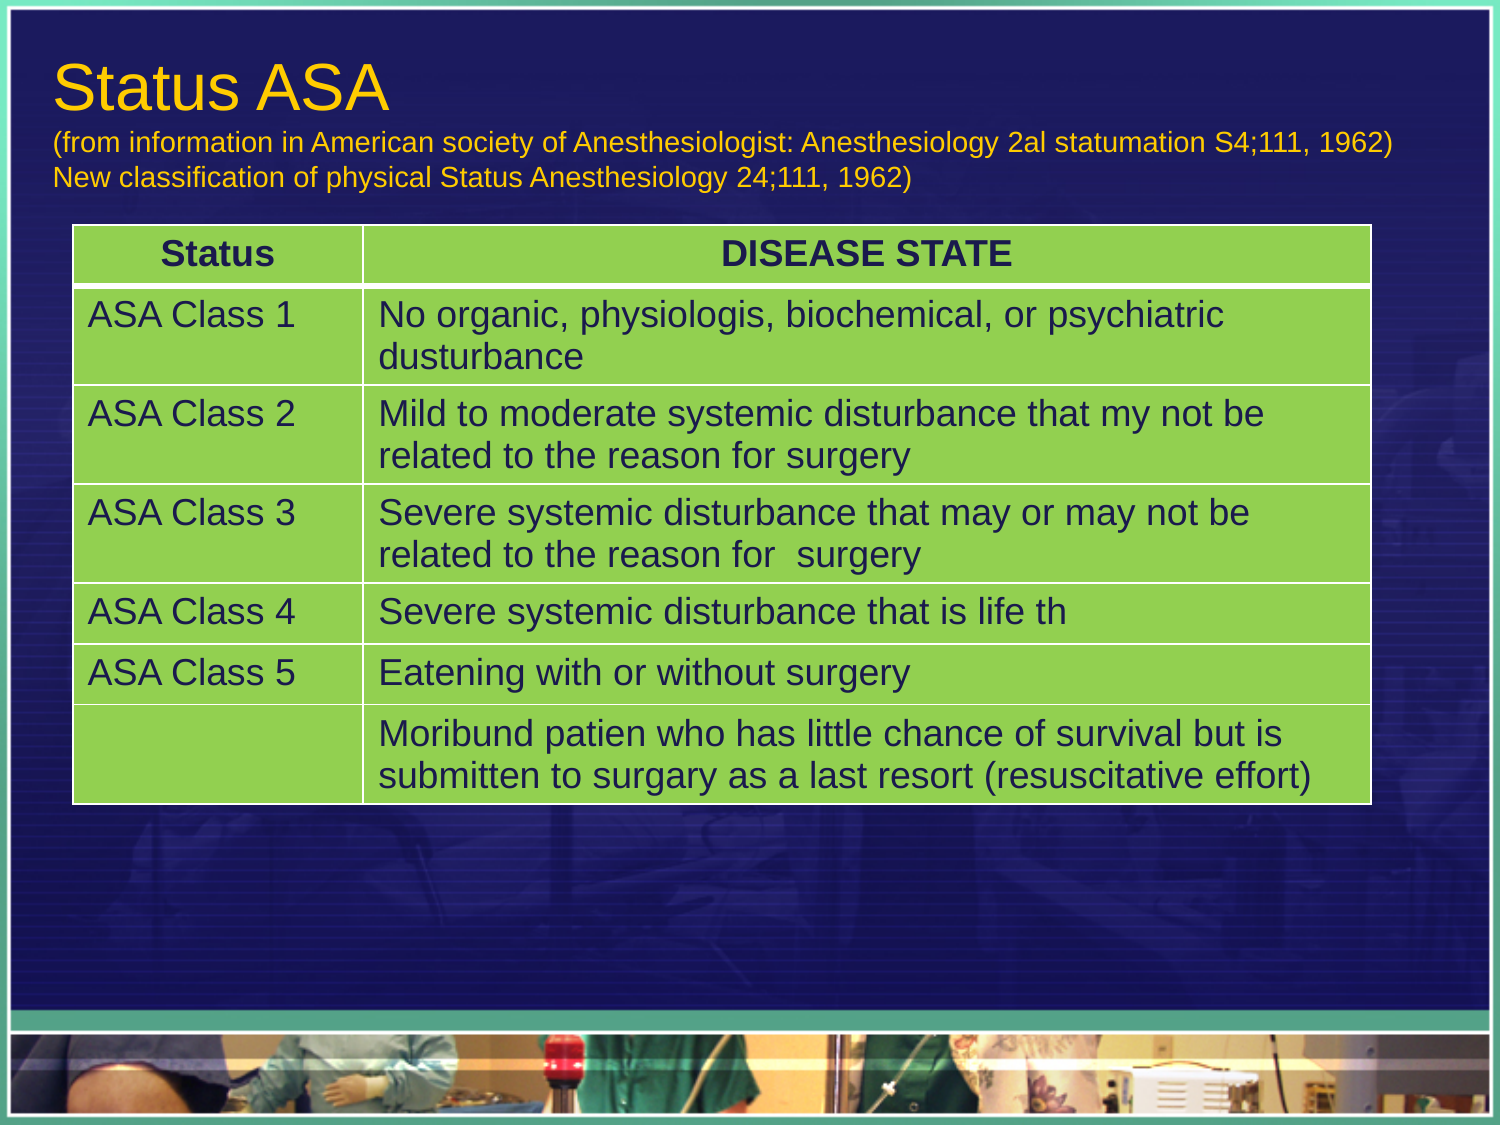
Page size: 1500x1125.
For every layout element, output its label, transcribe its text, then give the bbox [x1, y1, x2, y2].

table_cell Mild to moderate systemic disturbance that my not be related to the reason for surgery [364, 386, 1370, 483]
title Status ASA (from information in American society of Anesthesiologist: Anesthesiology 2al statumation S4;111, 1962) New classification of physical Status Anesthesiology 24;111, 1962) [37, 37, 1463, 200]
table_cell Severe systemic disturbance that is life th [364, 584, 1370, 643]
table_header DISEASE STATE [364, 226, 1370, 283]
table_cell [74, 705, 362, 803]
table_cell ASA Class 3 [74, 485, 362, 582]
table_cell Severe systemic disturbance that may or may not be related to the reason for surgery [364, 485, 1370, 582]
table_cell ASA Class 1 [74, 289, 362, 384]
table_cell ASA Class 4 [74, 584, 362, 643]
table_cell ASA Class 5 [74, 645, 362, 704]
picture [0, 0, 1500, 1125]
table_cell ASA Class 2 [74, 386, 362, 483]
table_cell Eatening with or without surgery [364, 645, 1370, 704]
table_header Status [74, 226, 362, 283]
table_cell Moribund patien who has little chance of survival but is submitten to surgary as a last resort (resuscitative effort) [364, 705, 1370, 803]
table_cell No organic, physiologis, biochemical, or psychiatric dusturbance [364, 289, 1370, 384]
